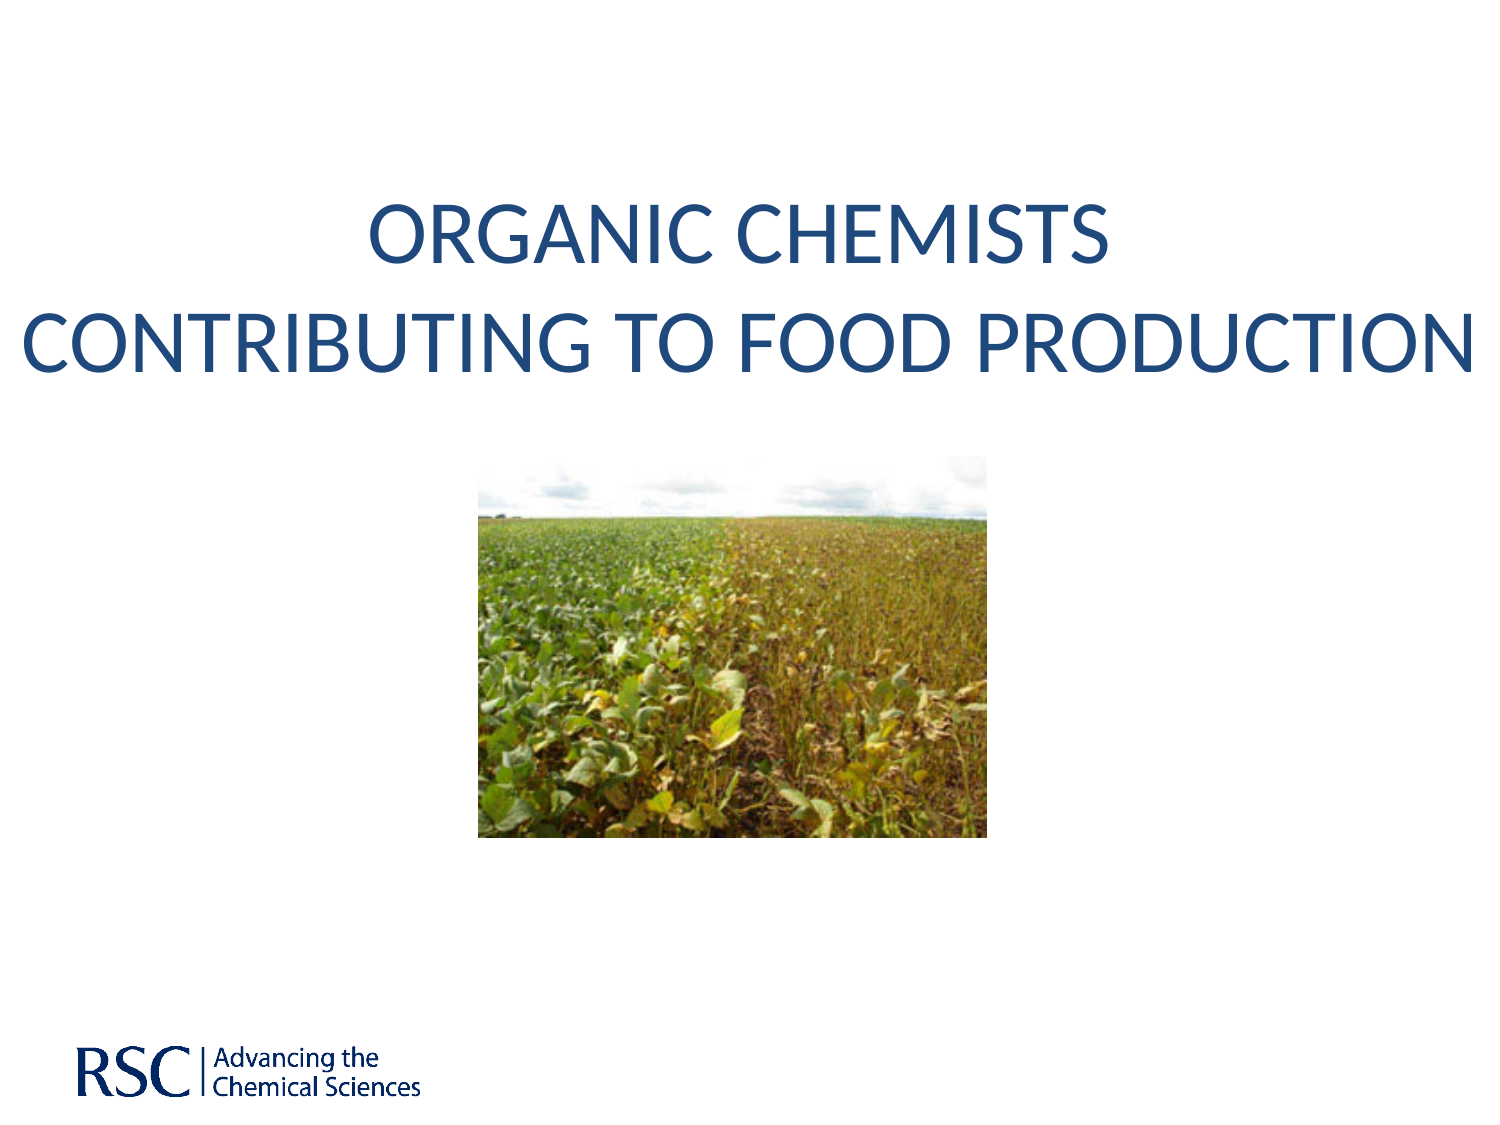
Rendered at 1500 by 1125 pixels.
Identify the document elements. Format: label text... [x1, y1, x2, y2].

title ORGANIC CHEMISTS CONTRIBUTING TO FOOD PRODUCTION [0, 160, 1500, 402]
picture [478, 455, 987, 838]
picture [76, 1046, 420, 1097]
